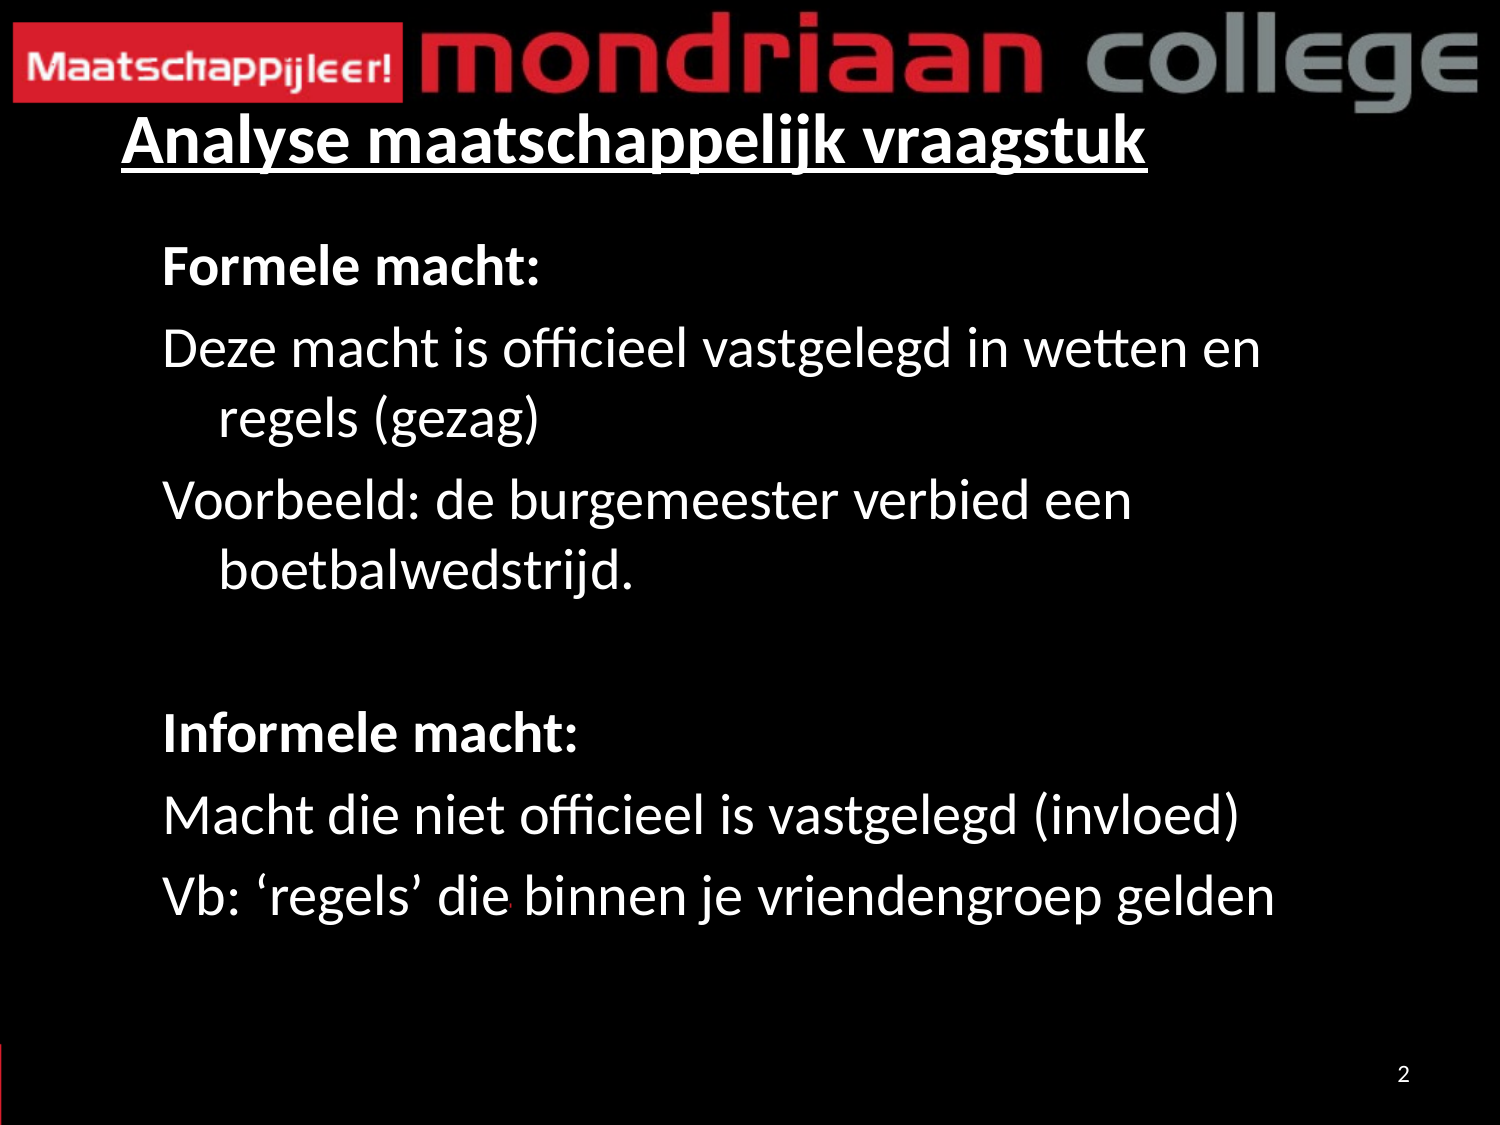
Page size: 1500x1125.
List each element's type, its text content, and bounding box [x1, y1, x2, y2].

picture [0, 0, 1500, 1125]
slide_number 2 [1074, 1042, 1425, 1103]
text_box Analyse maatschappelijk vraagstuk [106, 101, 1500, 254]
list Formele macht: Deze macht is officieel vastgelegd in wetten en regels (gezag) Voorbeeld: de burgemeester verbied een boetbalwedstrijd. Informele macht: Macht die niet officieel is vastgelegd (invloed) Vb: ‘regels’ die binnen je vriendengroep gelden [147, 254, 1329, 963]
